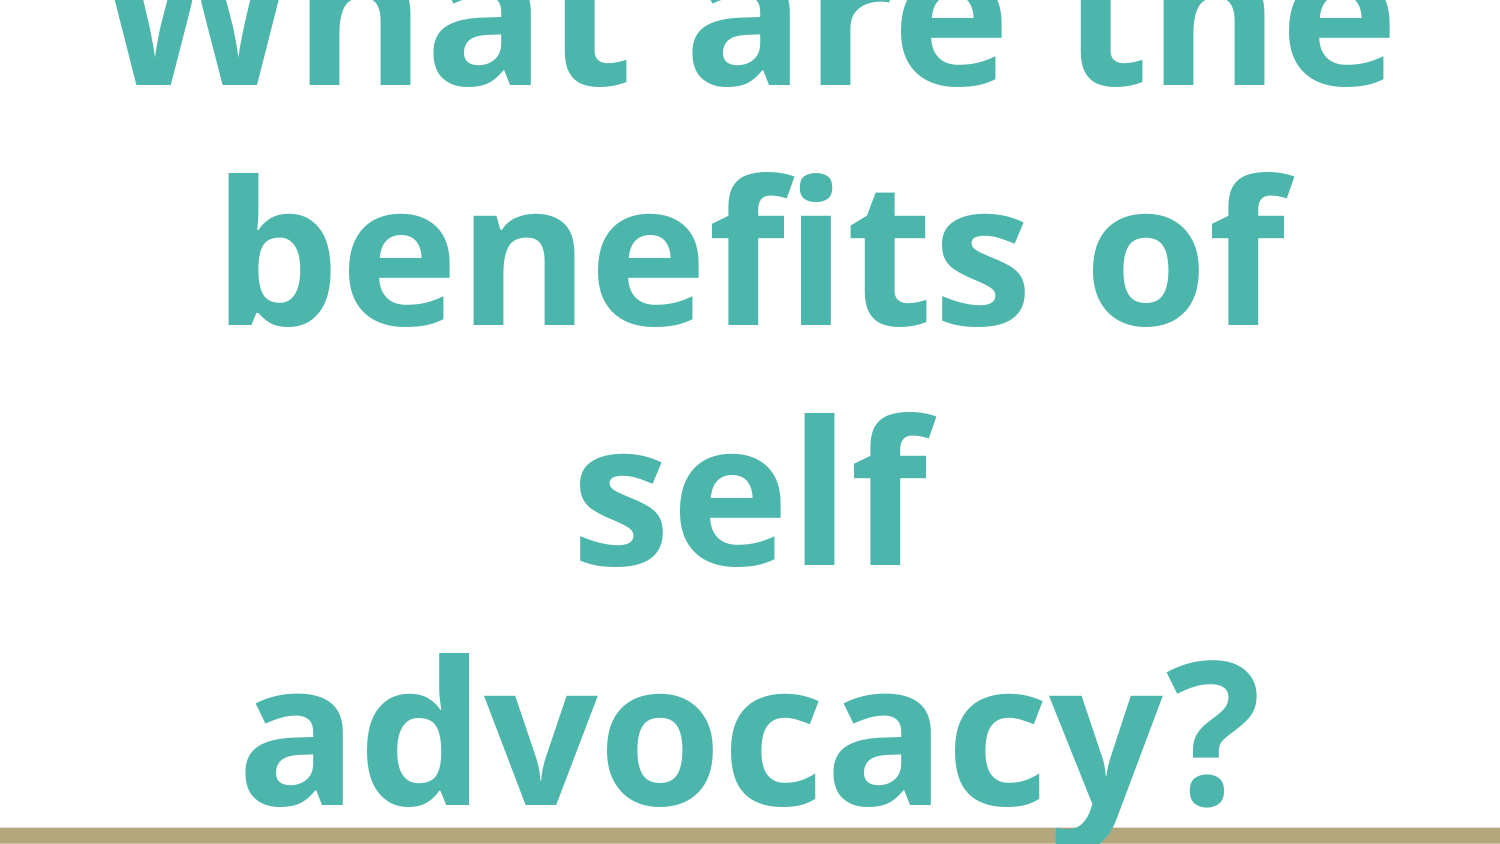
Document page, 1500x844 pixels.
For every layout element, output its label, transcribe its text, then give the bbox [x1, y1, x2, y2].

title What are the benefits of self advocacy? [51, 239, 1449, 492]
